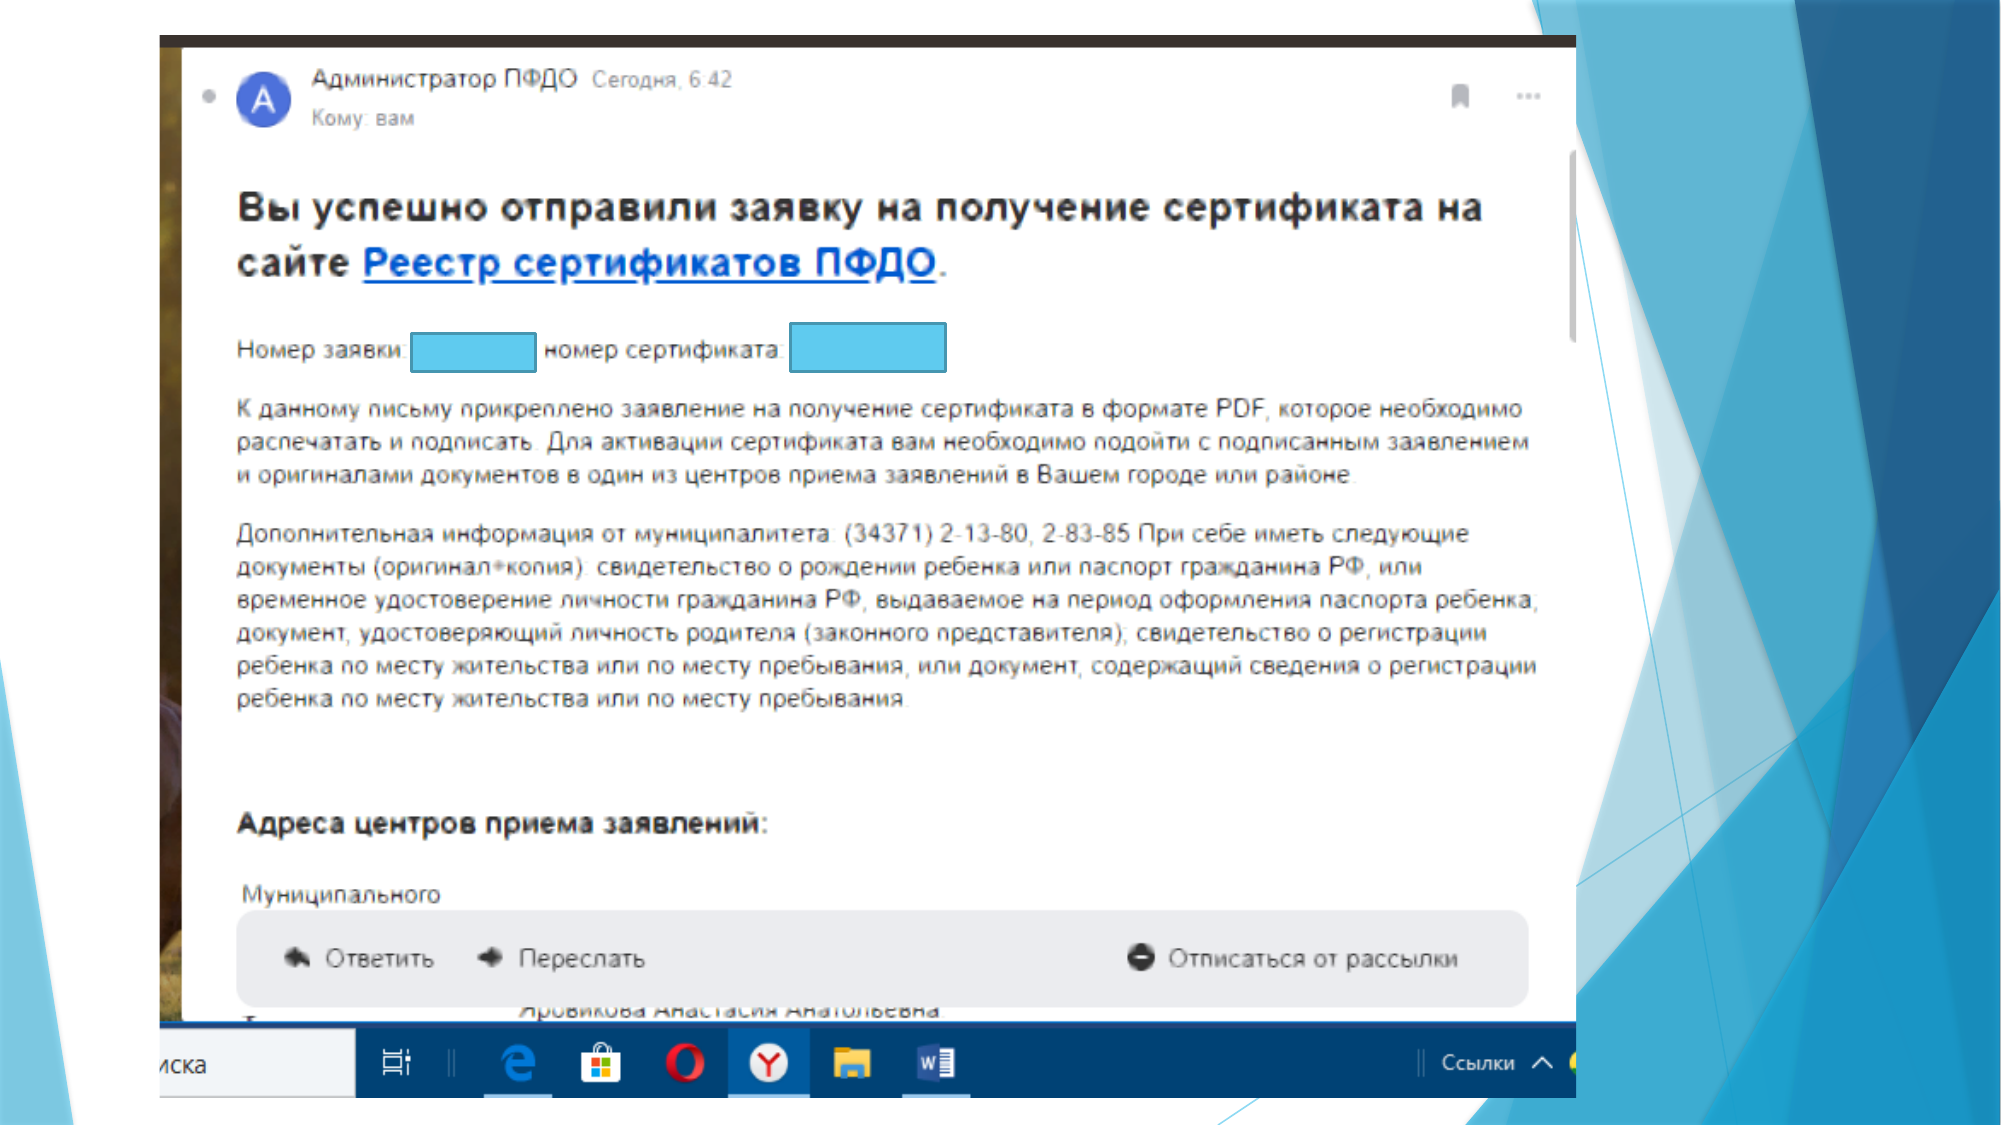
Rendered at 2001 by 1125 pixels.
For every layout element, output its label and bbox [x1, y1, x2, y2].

picture [158, 35, 1577, 1099]
